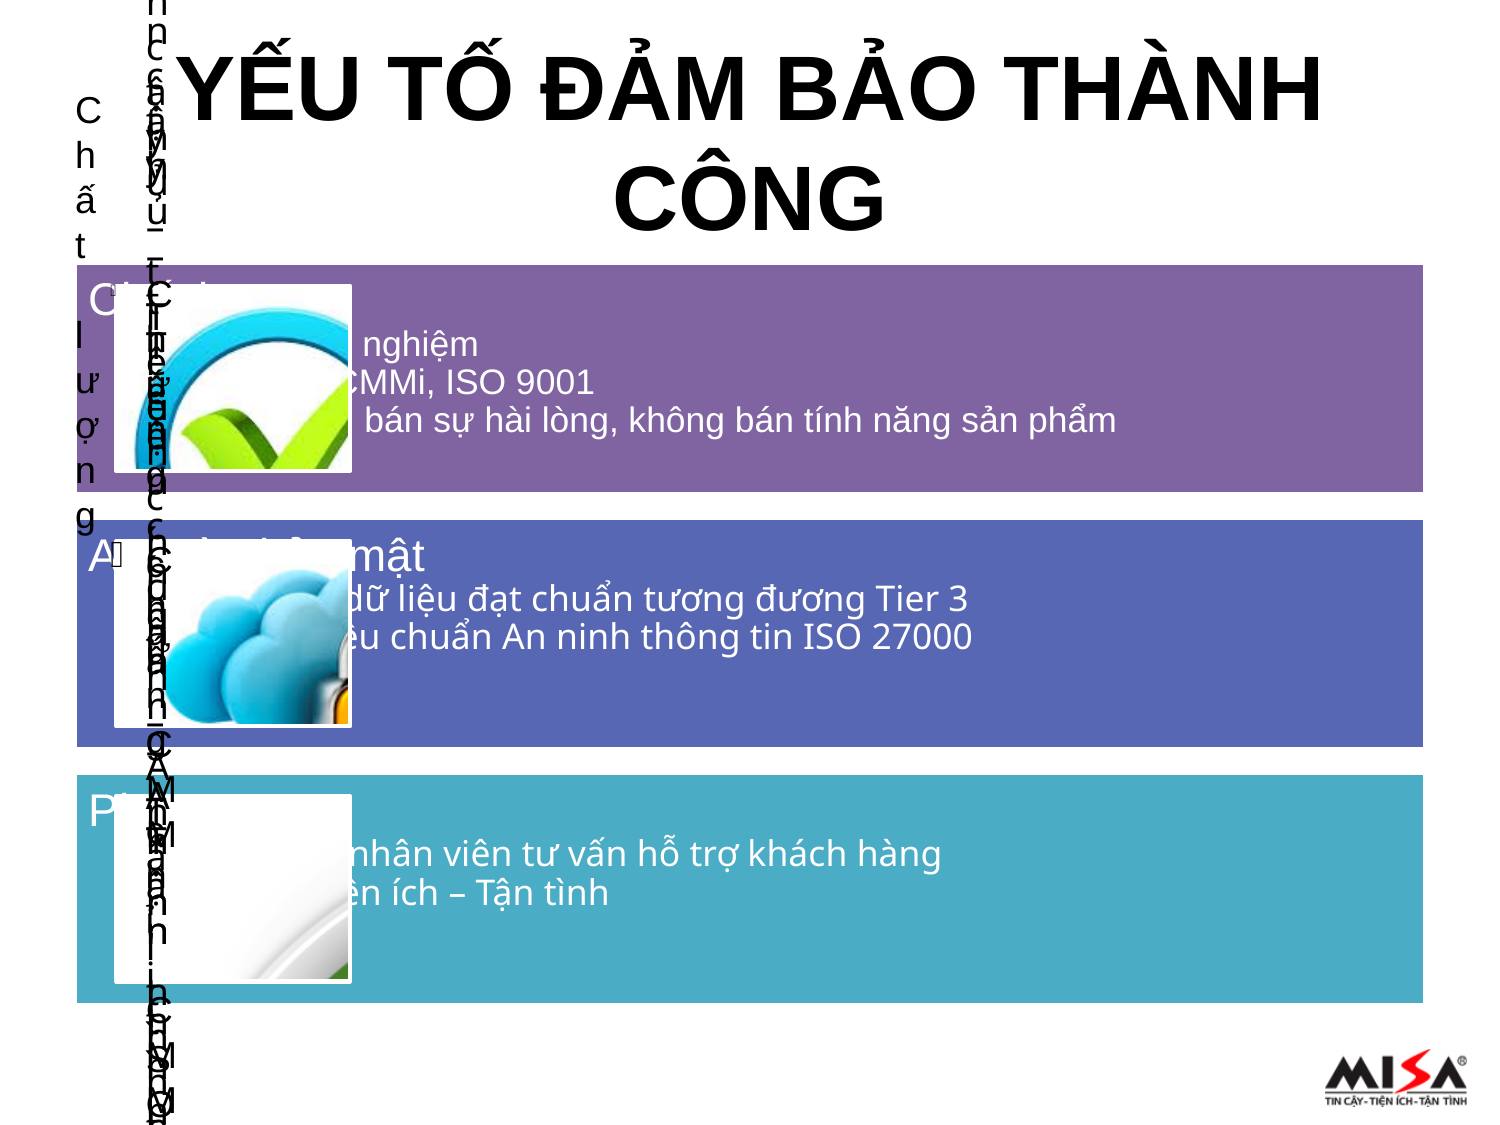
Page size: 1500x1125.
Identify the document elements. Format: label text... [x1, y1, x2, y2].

text_box Phục vụ Hàng trăm nhân viên tư vấn hỗ trợ khách hàng Tin cậy – Tiện ích – Tận tình [75, 772, 1425, 1005]
text_box [116, 796, 350, 982]
picture [1325, 1049, 1467, 1107]
text_box An toàn bảo mật Trung tâm dữ liệu đạt chuẩn tương đương Tier 3 Tuân thủ tiêu chuẩn An ninh thông tin ISO 27000 [75, 517, 1425, 750]
text_box [116, 540, 350, 727]
text_box [116, 285, 350, 472]
text_box YẾU TỐ ĐẢM BẢO THÀNH CÔNG [75, 45, 1425, 233]
text_box Chất lượng 20 năm kinh nghiệm Chứng chỉ CMMi, ISO 9001 Bán dịch vụ, bán sự hài lòng, không bán tính năng sản phẩm [75, 262, 1425, 495]
